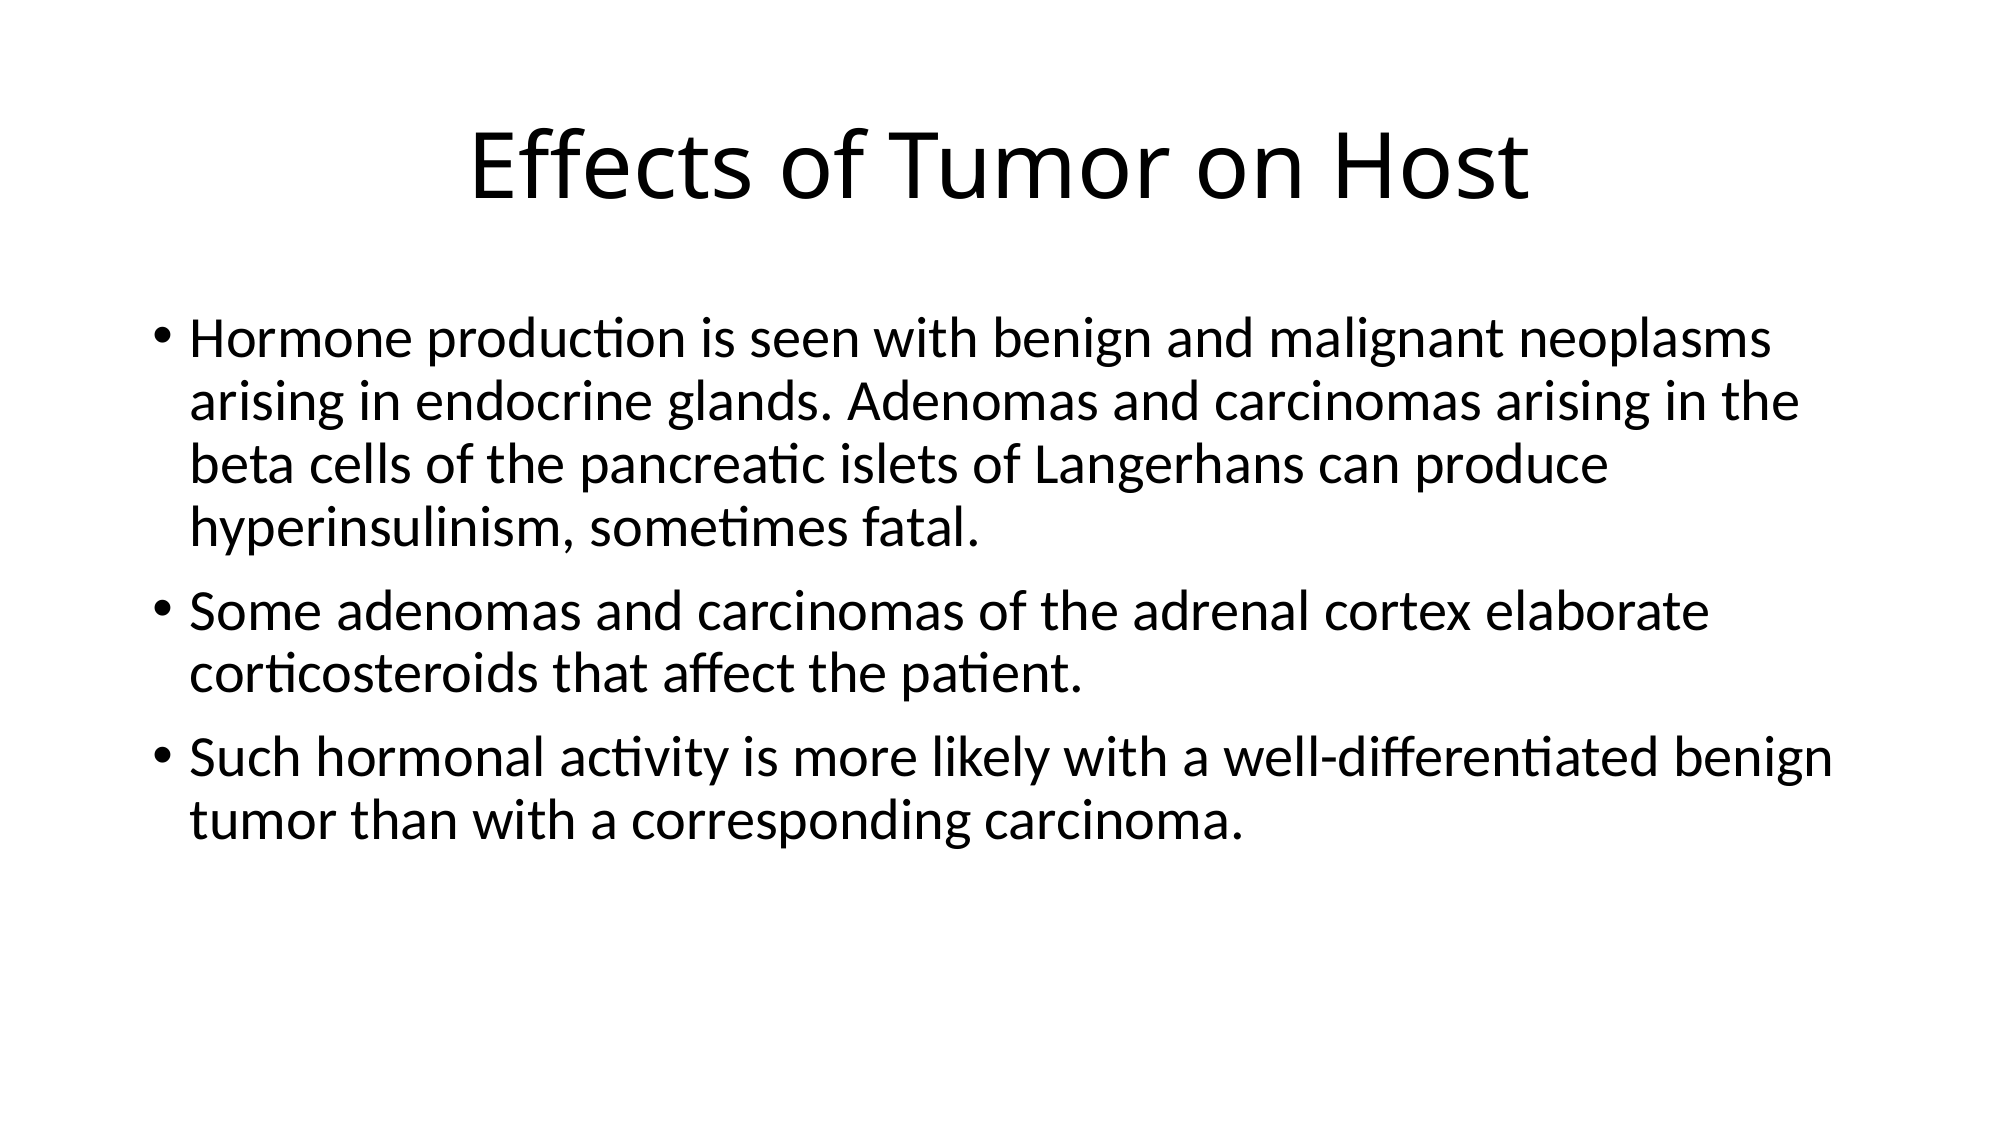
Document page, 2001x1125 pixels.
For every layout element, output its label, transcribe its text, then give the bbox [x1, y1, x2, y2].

list Hormone production is seen with benign and malignant neoplasms arising in endocrine glands. Adenomas and carcinomas arising in the beta cells of the pancreatic islets of Langerhans can produce hyperinsulinism, sometimes fatal. Some adenomas and carcinomas of the adrenal cortex elaborate corticosteroids that affect the patient. Such hormonal activity is more likely with a well-differentiated benign tumor than with a corresponding carcinoma. [137, 299, 1863, 1014]
title Effects of Tumor on Host [137, 59, 1863, 278]
